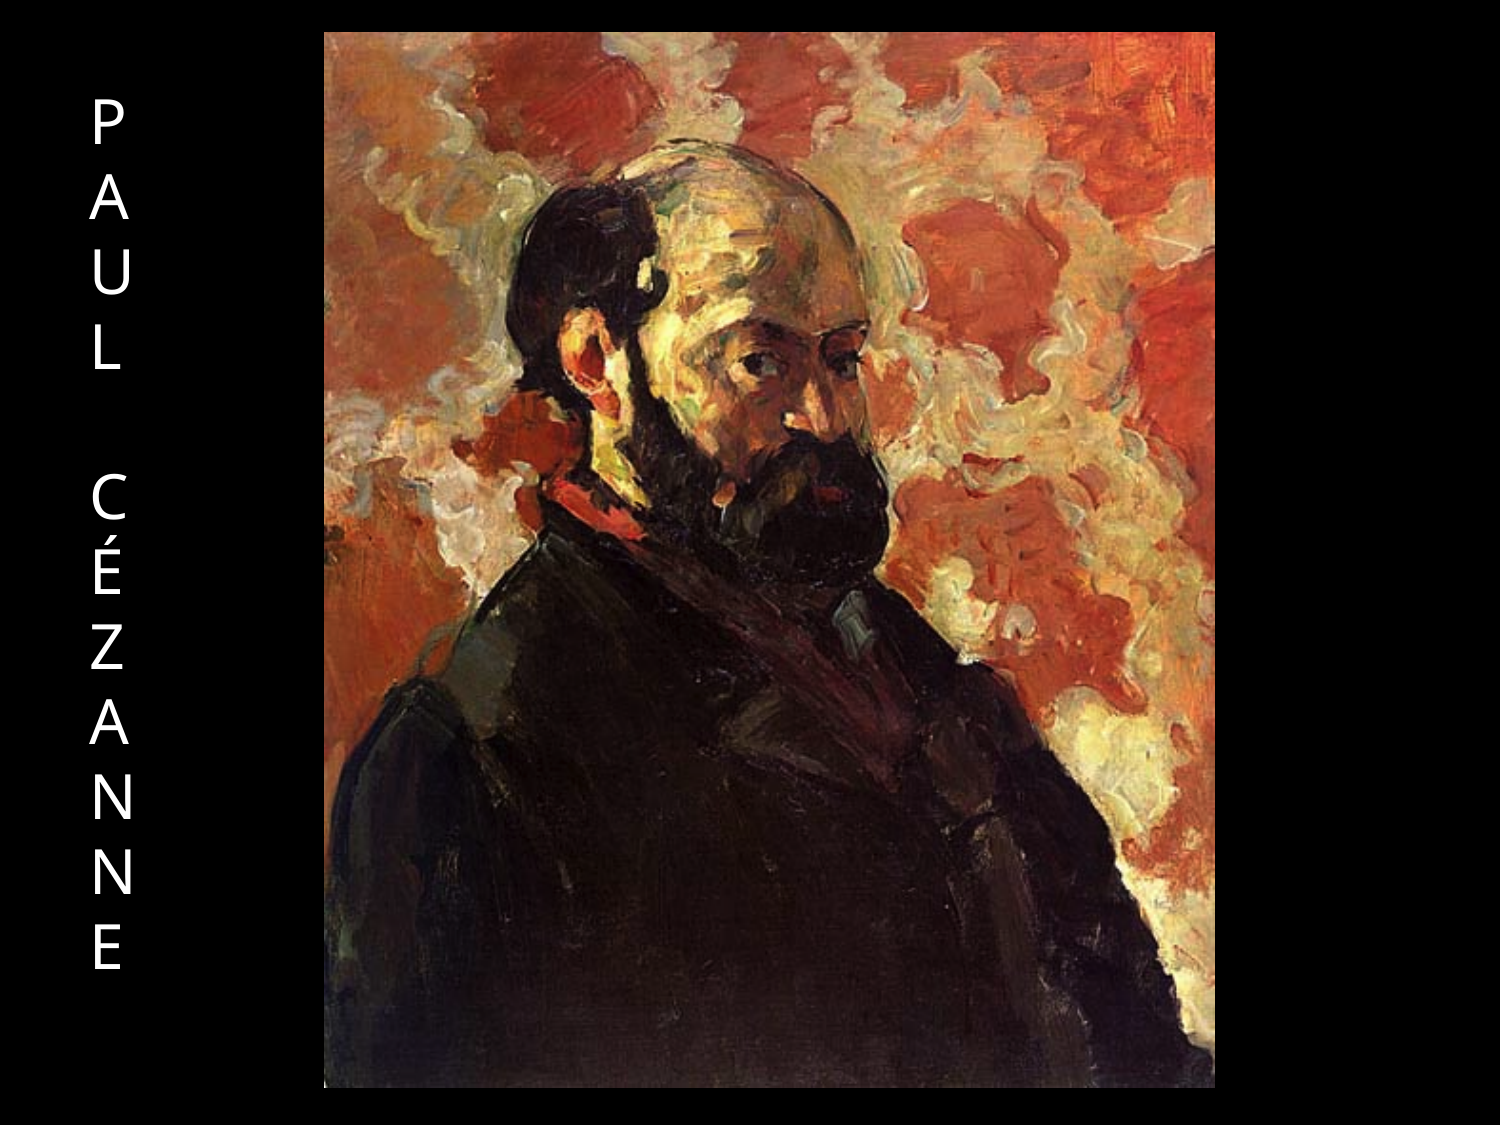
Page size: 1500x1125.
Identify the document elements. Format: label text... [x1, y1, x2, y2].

text_box P A U L C É Z A N N E [74, 75, 238, 1064]
picture [324, 32, 1215, 1088]
